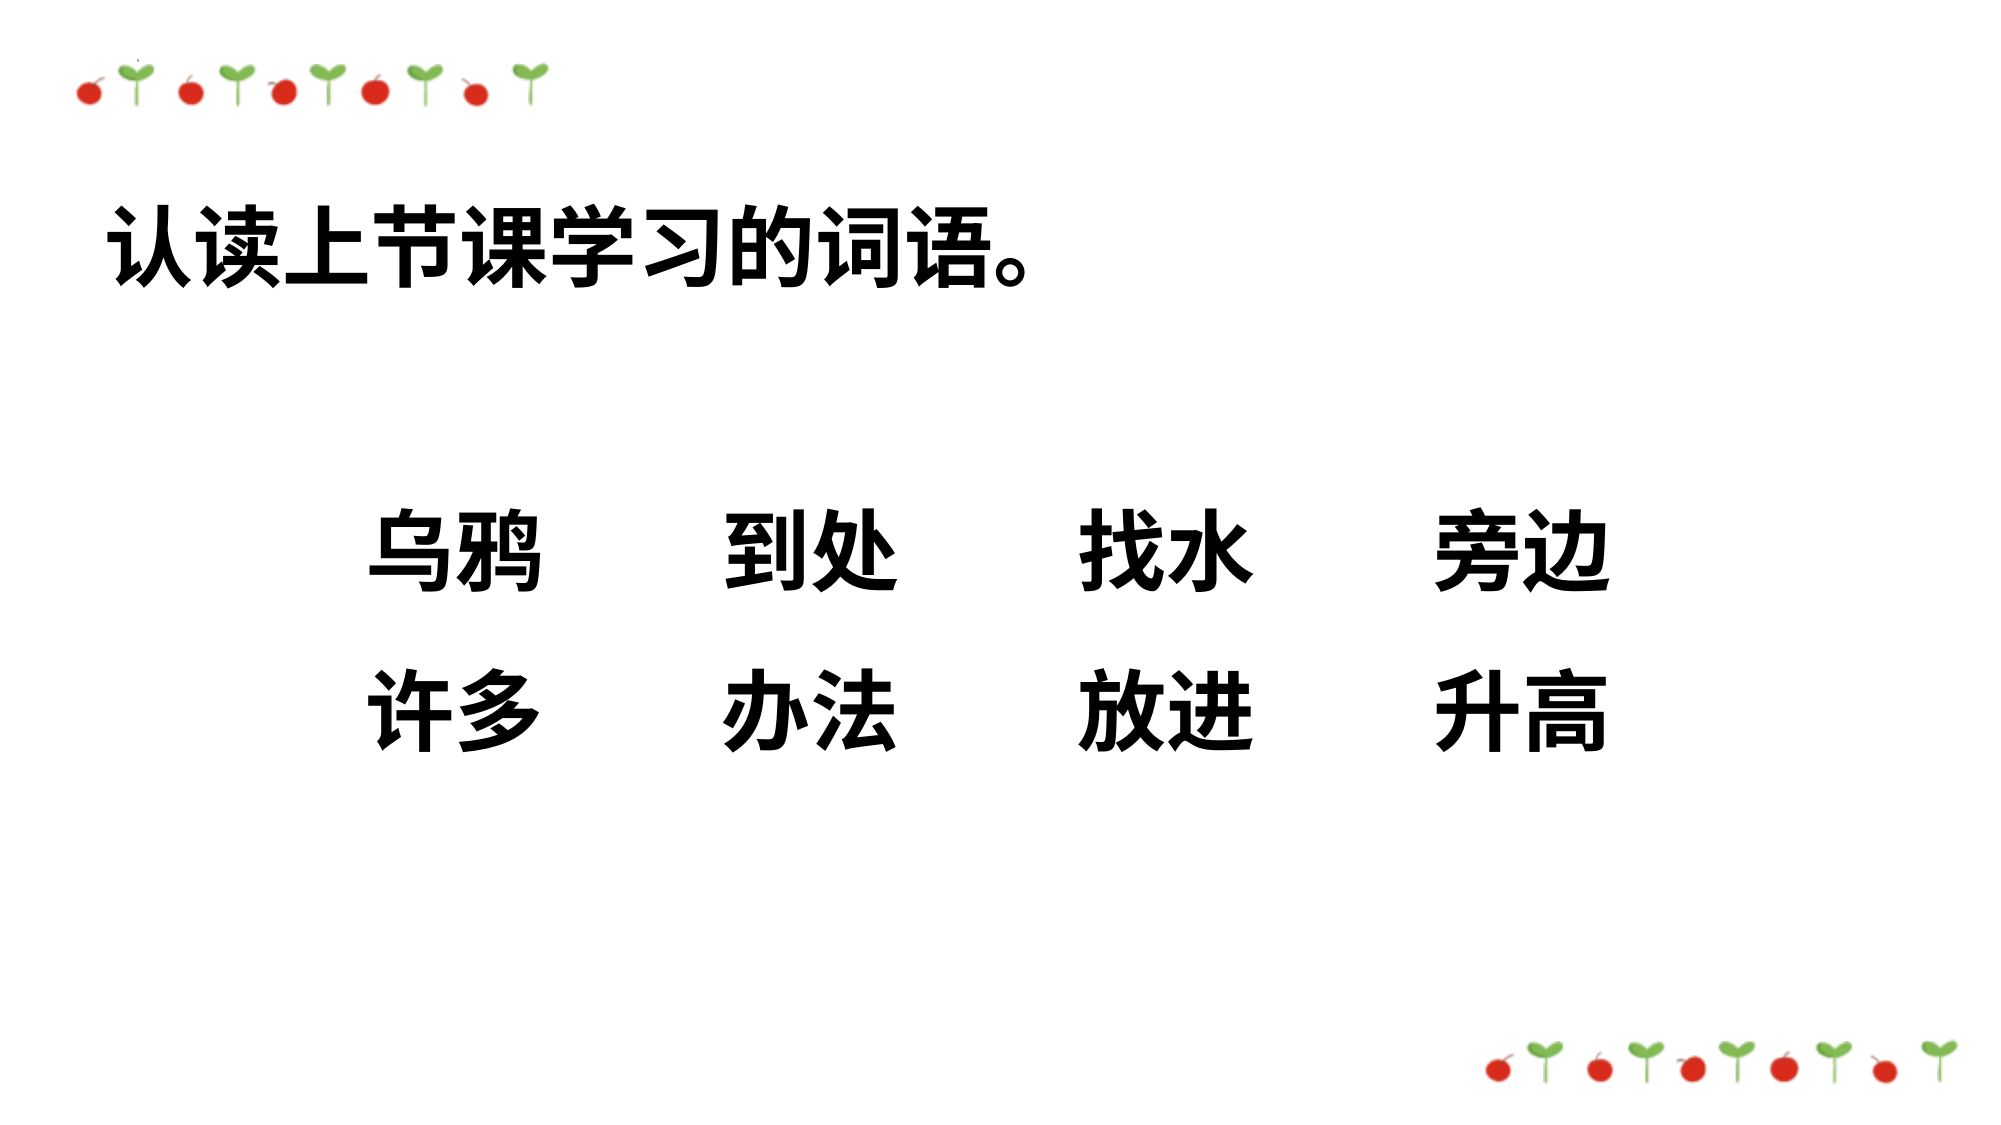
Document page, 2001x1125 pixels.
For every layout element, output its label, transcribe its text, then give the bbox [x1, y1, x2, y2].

picture [63, 36, 565, 122]
picture [1472, 1013, 1974, 1099]
text_box 认读上节课学习的词语。 [89, 162, 1958, 306]
text_box 乌鸦 到处 找水 旁边 许多 办法 放进 升高 [89, 434, 1889, 770]
